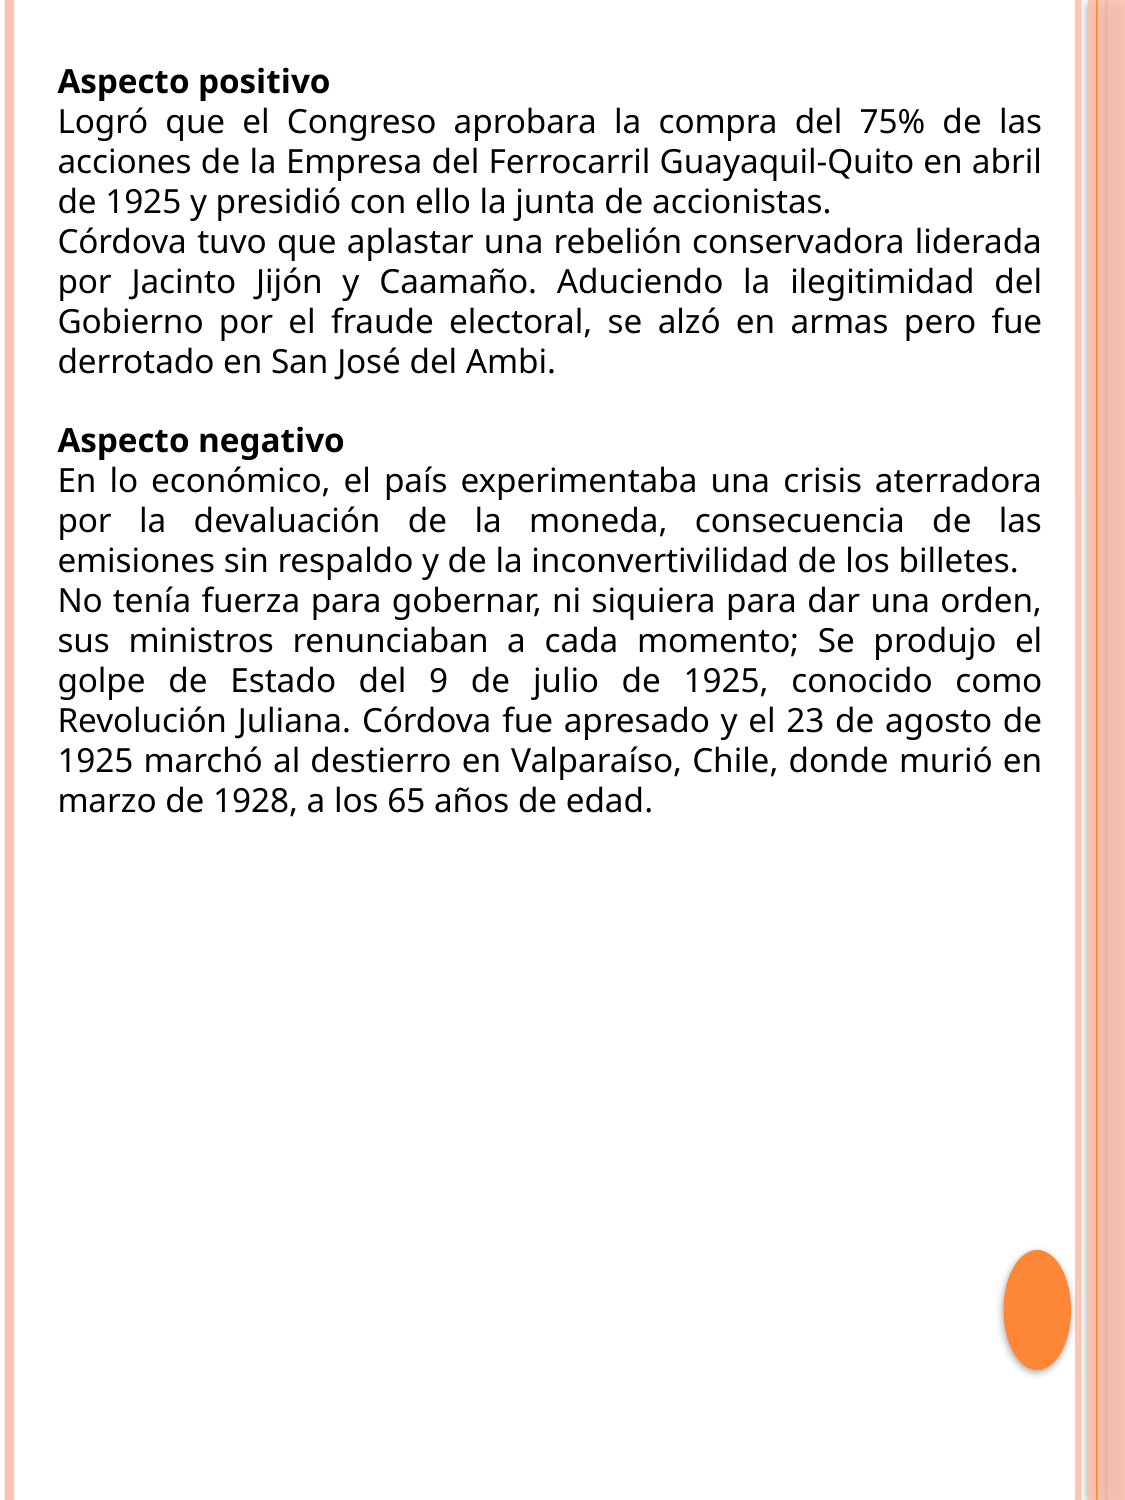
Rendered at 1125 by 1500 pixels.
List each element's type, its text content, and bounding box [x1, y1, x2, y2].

text_box Aspecto positivo Logró que el Congreso aprobara la compra del 75% de las acciones de la Empresa del Ferrocarril Guayaquil-Quito en abril de 1925 y presidió con ello la junta de accionistas. Córdova tuvo que aplastar una rebelión conservadora liderada por Jacinto Jijón y Caamaño. Aduciendo la ilegitimidad del Gobierno por el fraude electoral, se alzó en armas pero fue derrotado en San José del Ambi. Aspecto negativo En lo económico, el país experimentaba una crisis aterradora por la devaluación de la moneda, consecuencia de las emisiones sin respaldo y de la inconvertivilidad de los billetes. No tenía fuerza para gobernar, ni siquiera para dar una orden, sus ministros renunciaban a cada momento; Se produjo el golpe de Estado del 9 de julio de 1925, conocido como Revolución Juliana. Córdova fue apresado y el 23 de agosto de 1925 marchó al destierro en Valparaíso, Chile, donde murió en marzo de 1928, a los 65 años de edad. [42, 53, 1059, 827]
